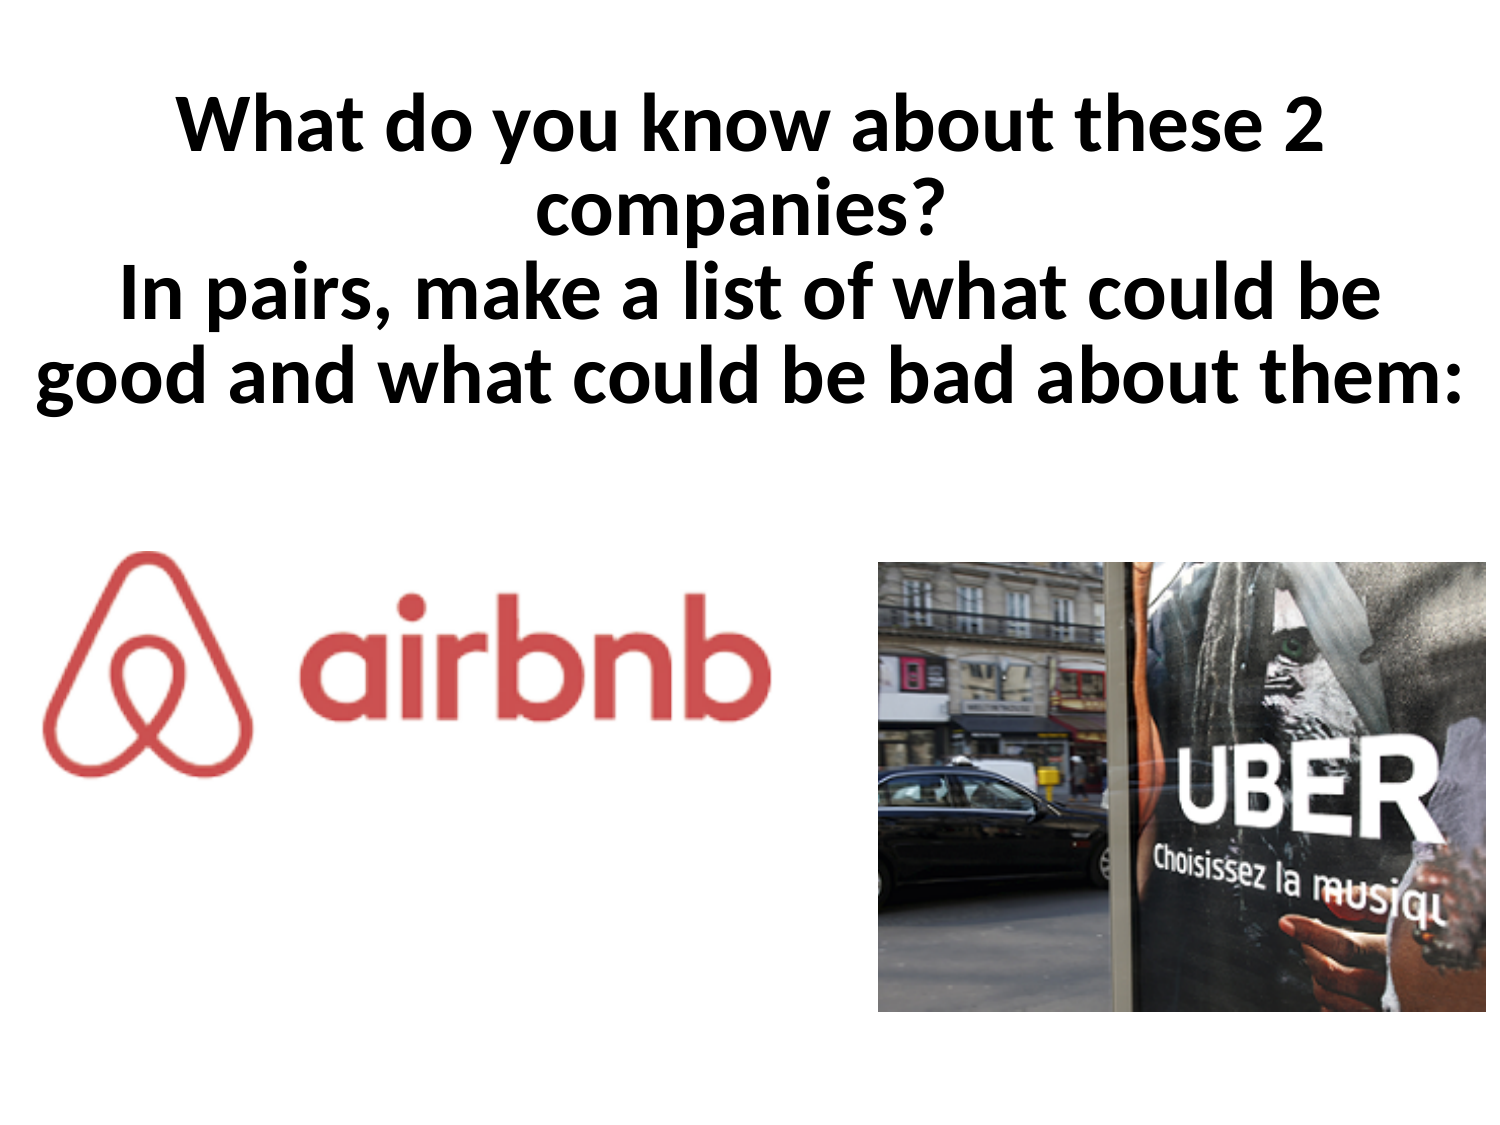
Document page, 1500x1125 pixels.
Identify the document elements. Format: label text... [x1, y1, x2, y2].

picture [878, 562, 1486, 1012]
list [2, 551, 823, 800]
title What do you know about these 2 companies? In pairs, make a list of what could be good and what could be bad about them: [17, 45, 1486, 468]
